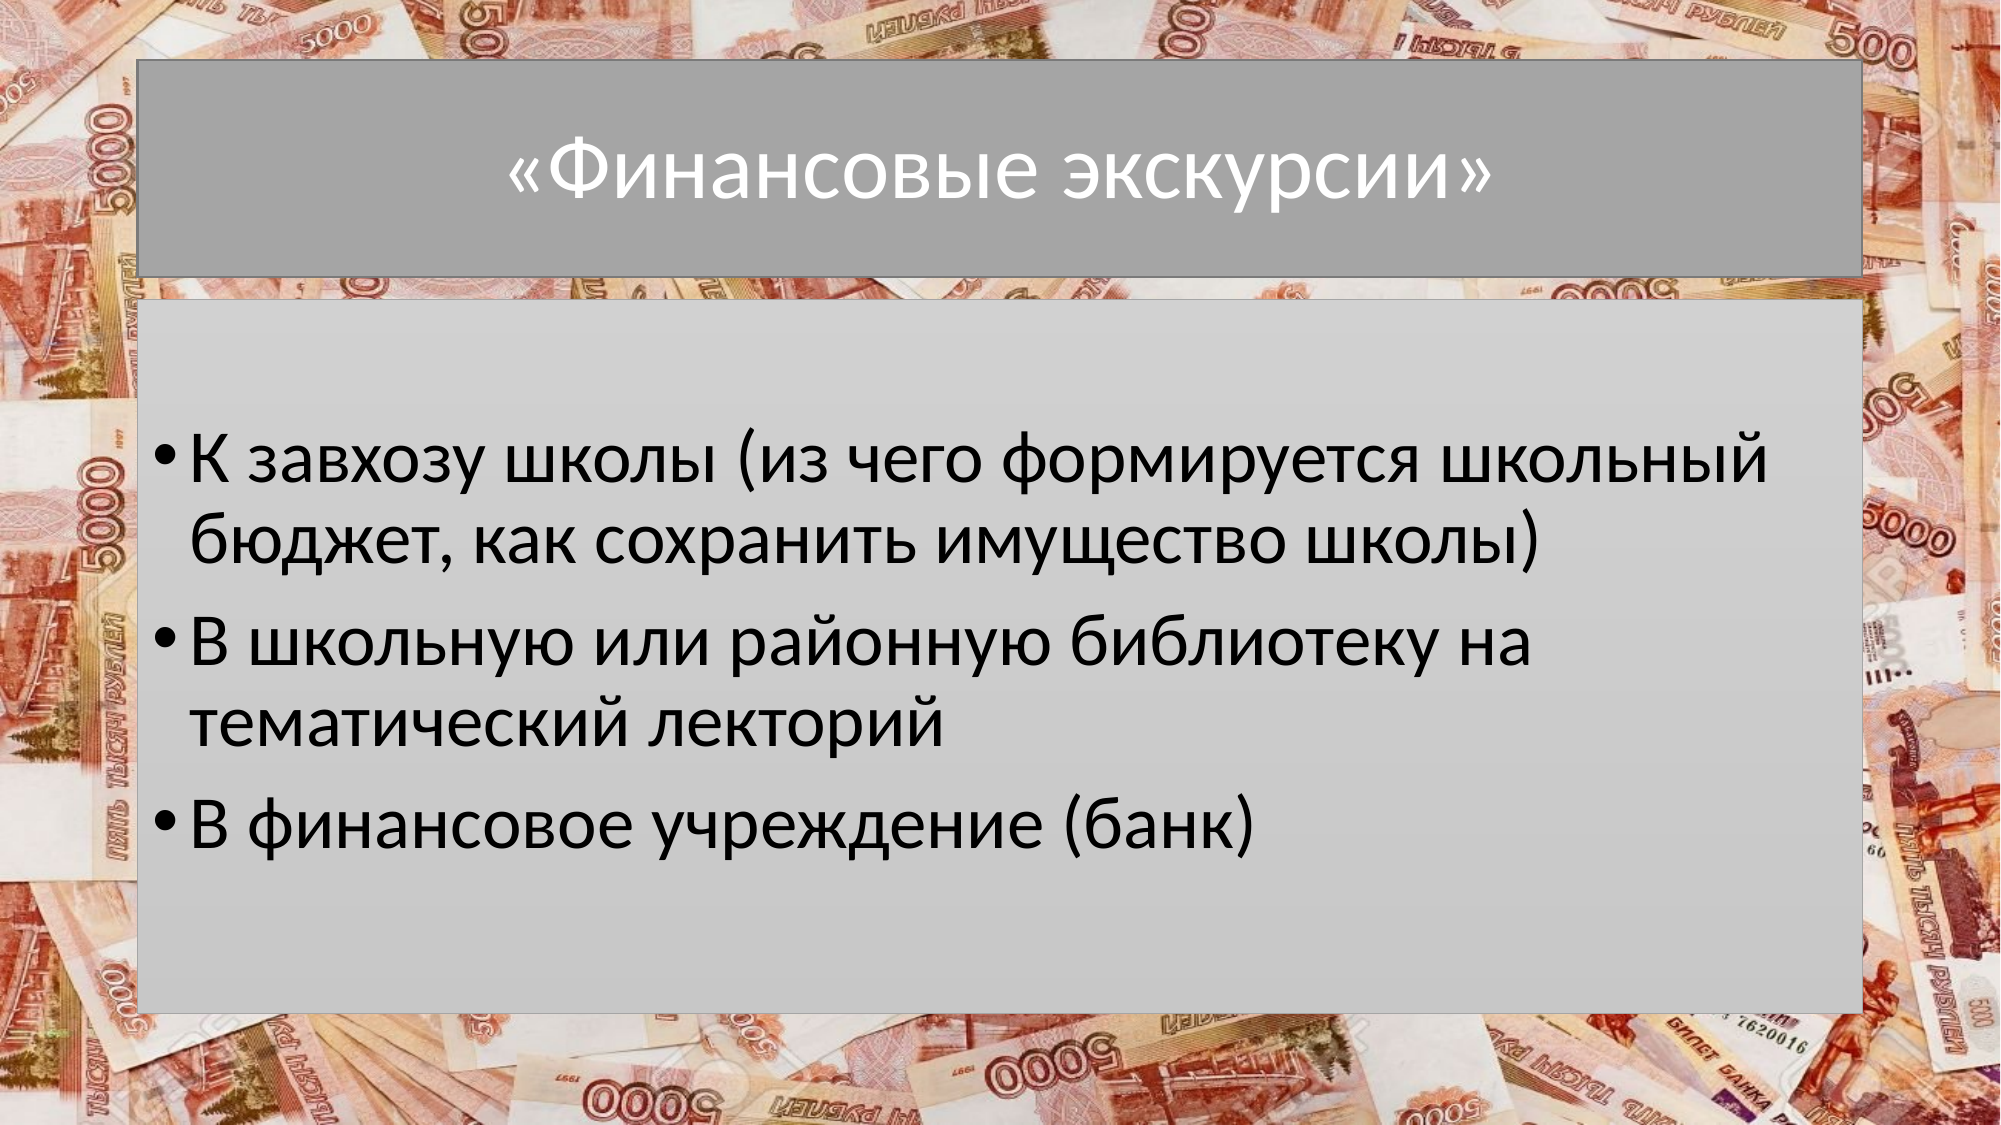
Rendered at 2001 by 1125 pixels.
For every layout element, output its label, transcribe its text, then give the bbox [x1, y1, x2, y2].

list К завхозу школы (из чего формируется школьный бюджет, как сохранить имущество школы) В школьную или районную библиотеку на тематический лекторий В финансовое учреждение (банк) [137, 299, 1863, 1014]
picture [0, 0, 2001, 1125]
title «Финансовые экскурсии» [136, 59, 1863, 278]
